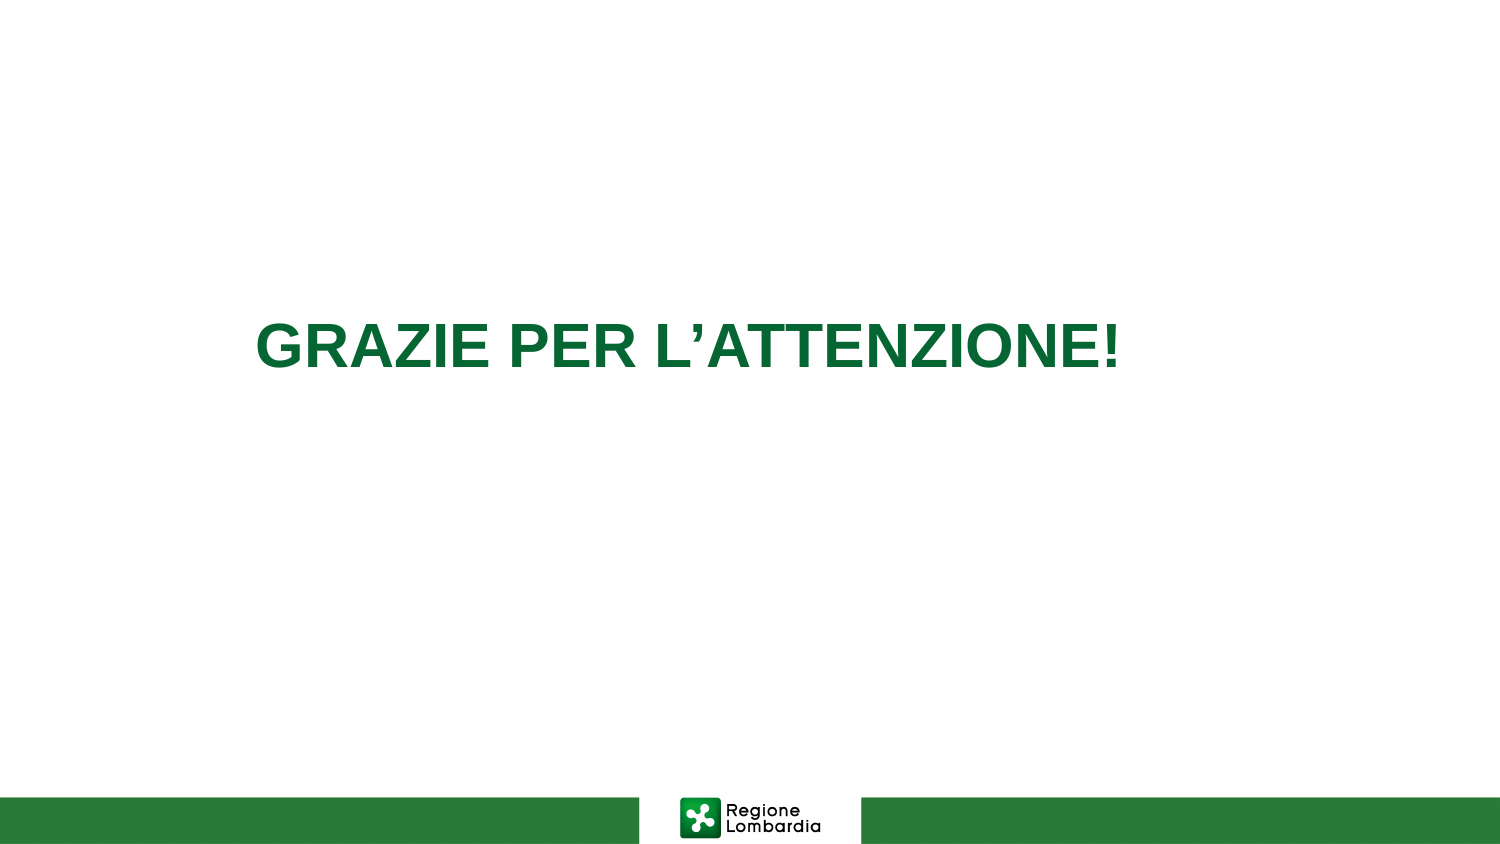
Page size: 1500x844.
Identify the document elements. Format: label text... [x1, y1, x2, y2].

title GRAZIE PER L’ATTENZIONE! [240, 288, 1148, 397]
picture [0, 0, 1500, 844]
